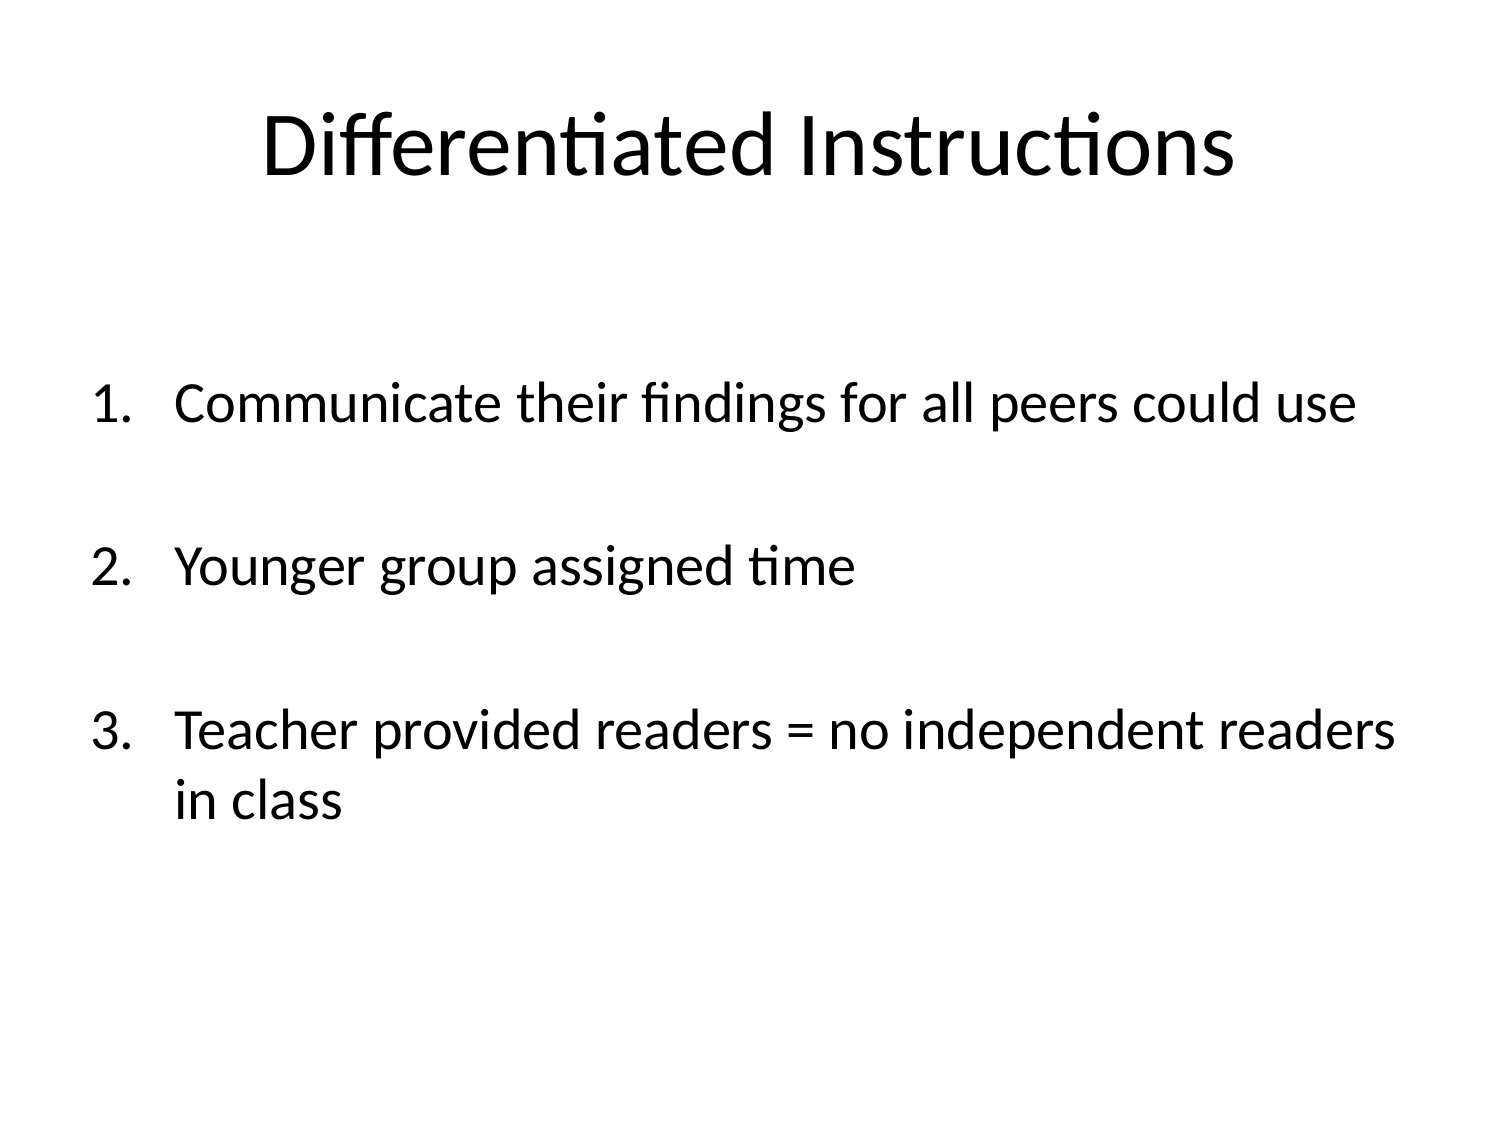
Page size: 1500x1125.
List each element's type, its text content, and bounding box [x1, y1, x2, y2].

title Differentiated Instructions [75, 45, 1425, 233]
list Communicate their findings for all peers could use Younger group assigned time Teacher provided readers = no independent readers in class [75, 275, 1425, 1018]
